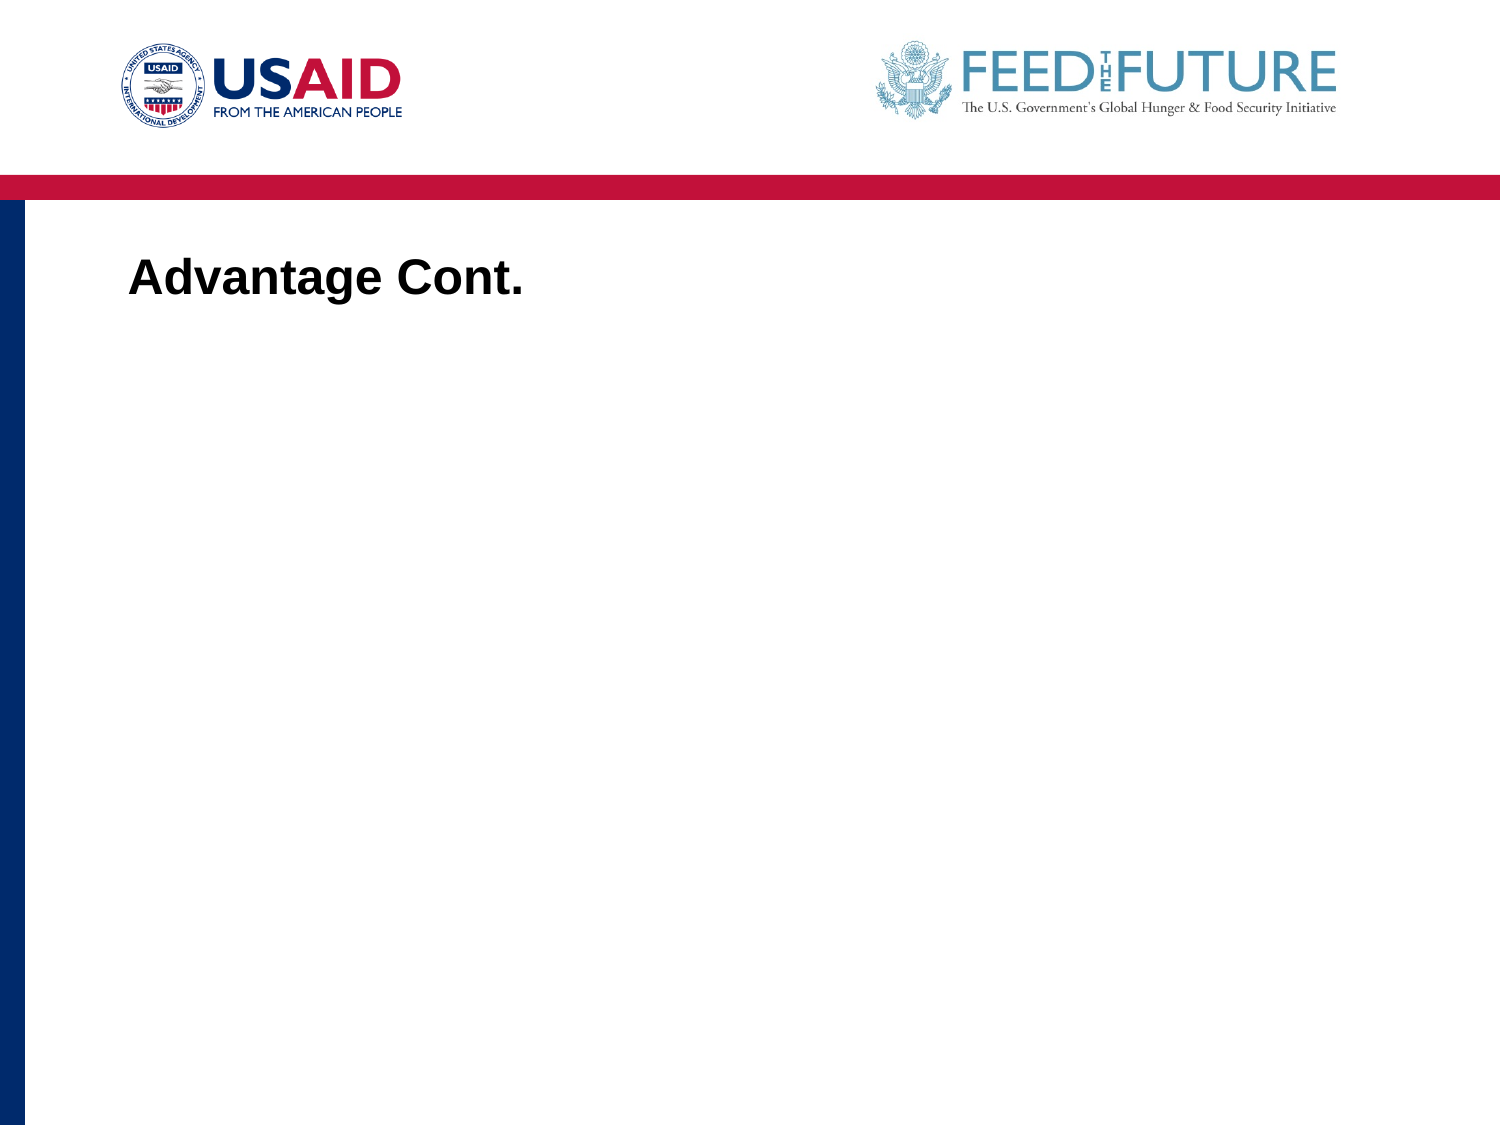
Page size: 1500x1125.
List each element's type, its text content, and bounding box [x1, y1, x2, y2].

picture [837, 11, 1378, 152]
picture [80, 17, 442, 158]
title Advantage Cont. [112, 237, 1388, 338]
